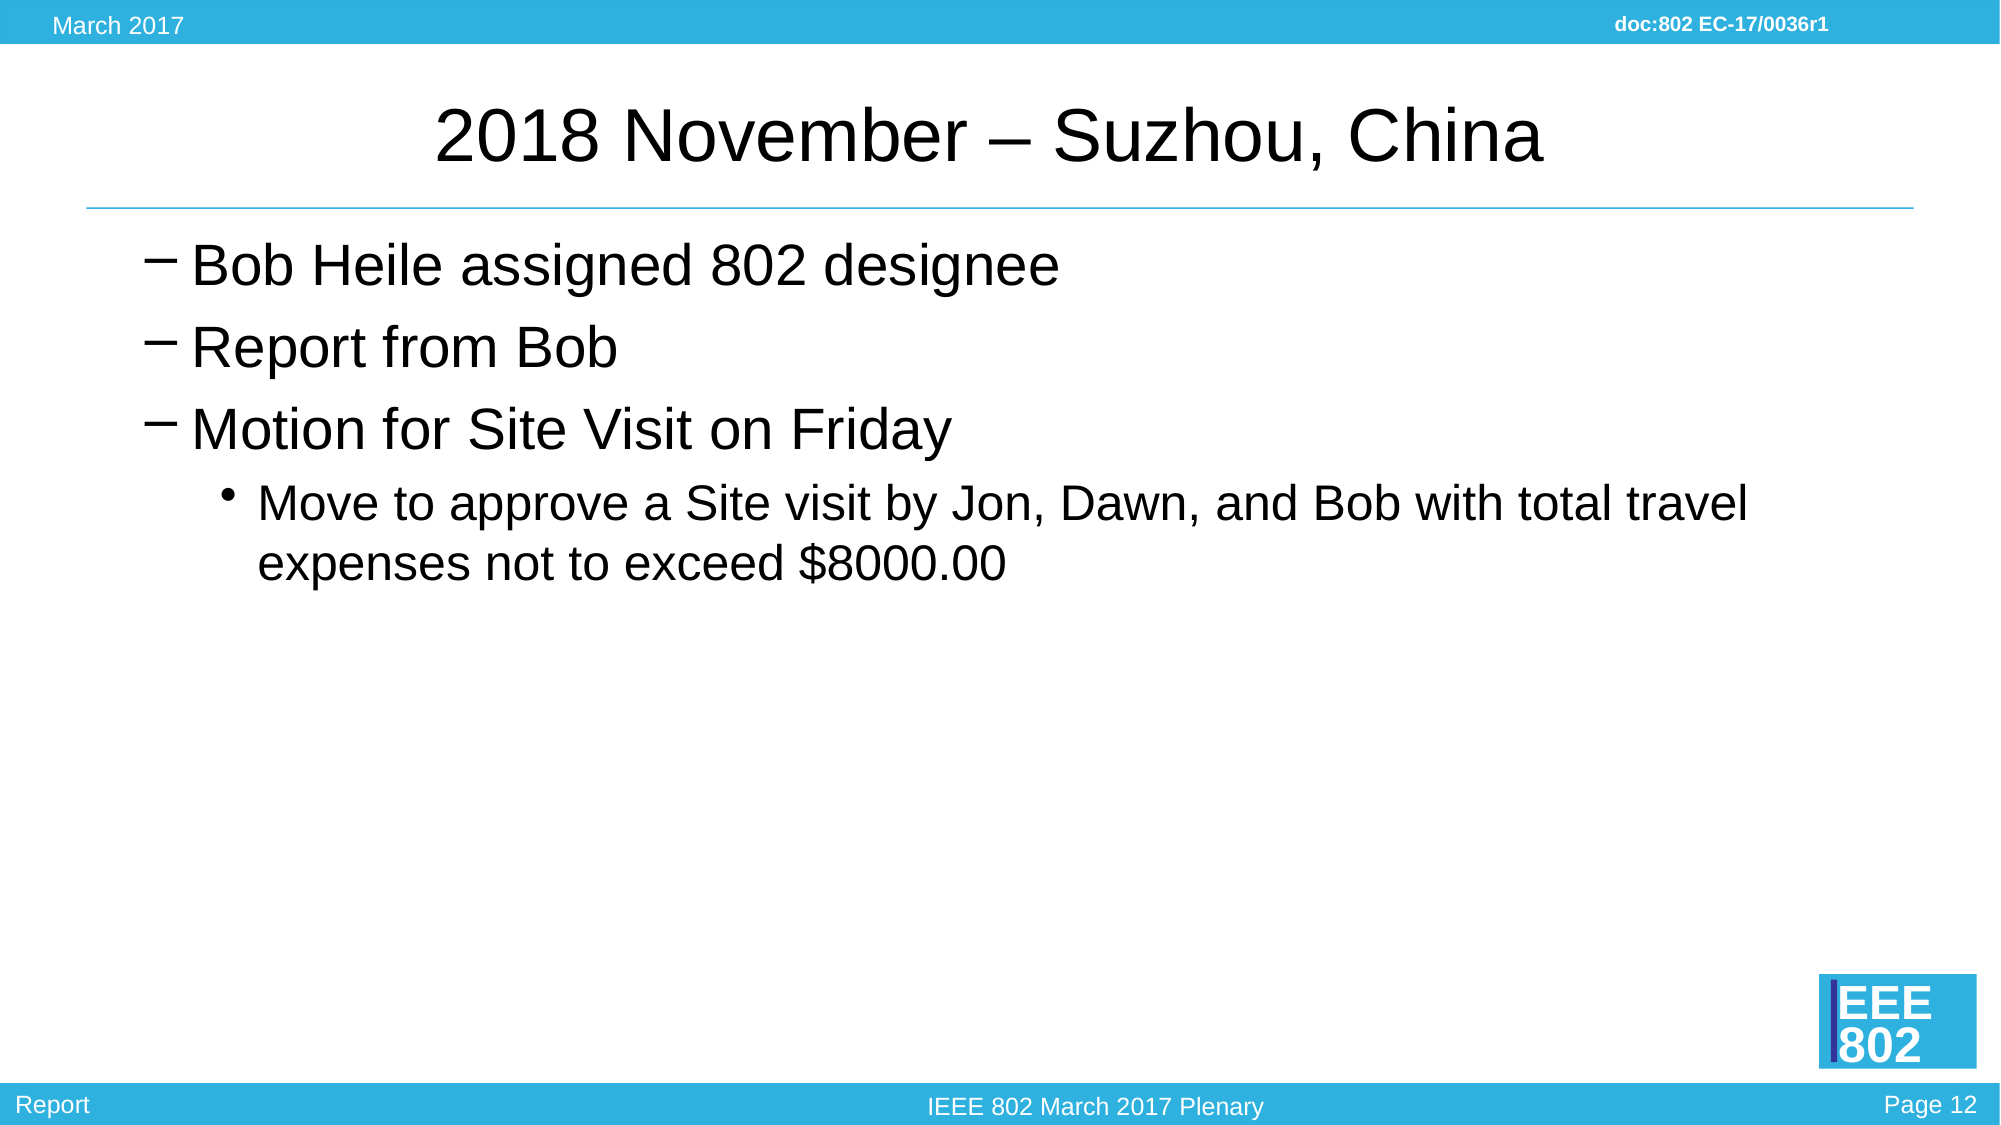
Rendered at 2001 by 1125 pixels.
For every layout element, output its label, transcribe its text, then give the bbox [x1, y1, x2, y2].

list Bob Heile assigned 802 designee Report from Bob Motion for Site Visit on Friday Move to approve a Site visit by Jon, Dawn, and Bob with total travel expenses not to exceed $8000.00 [54, 220, 1855, 963]
title 2018 November – Suzhou, China [99, 66, 1900, 197]
